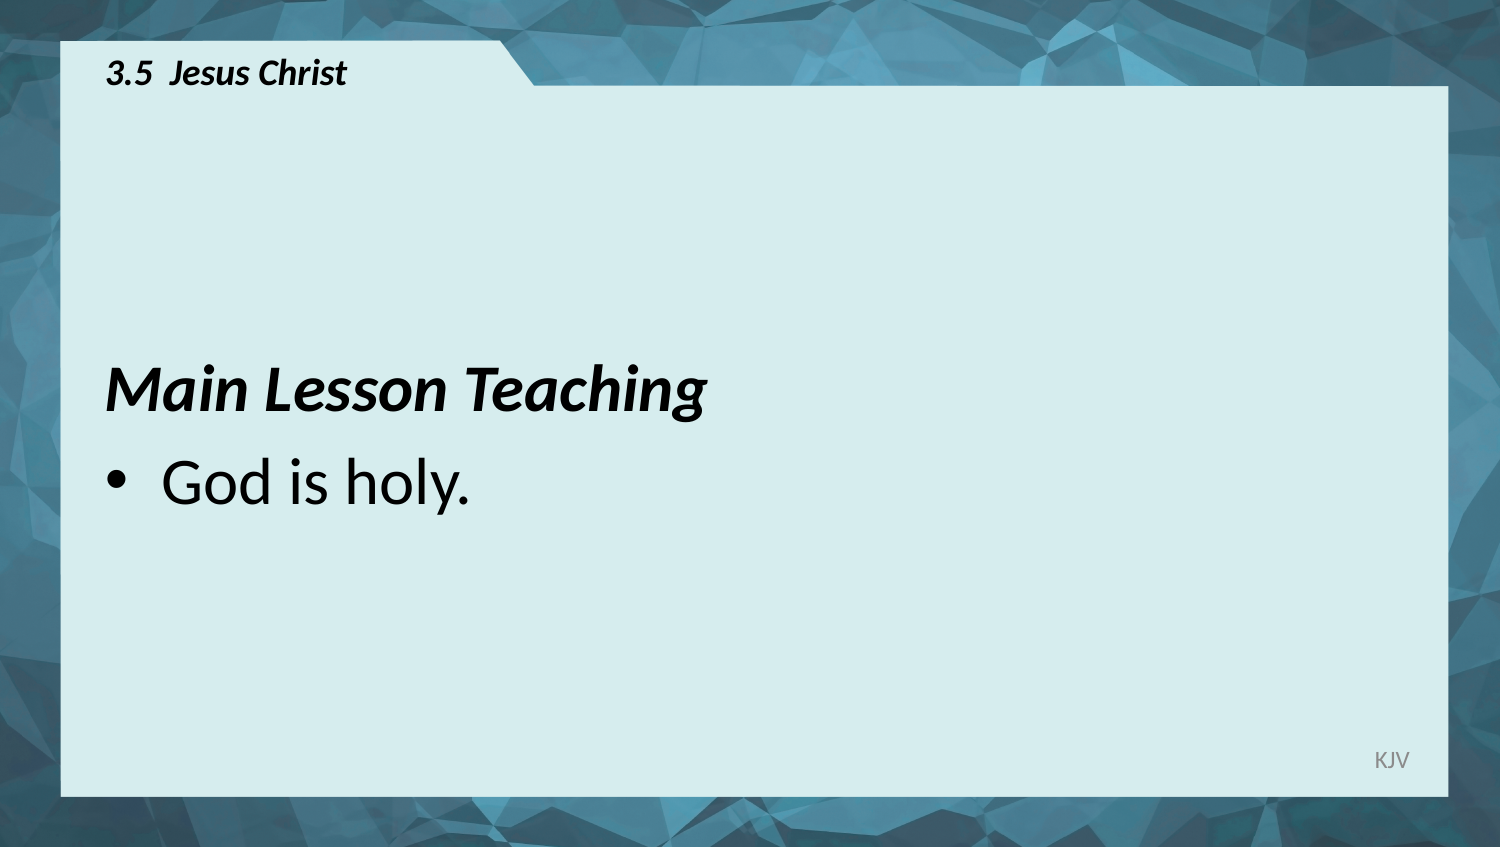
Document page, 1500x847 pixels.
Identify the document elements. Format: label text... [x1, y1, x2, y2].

title 3.5 Jesus Christ [89, 33, 1420, 108]
footer KJV [950, 736, 1425, 782]
picture [0, 0, 1500, 847]
list Main Lesson Teaching God is holy. [89, 141, 1403, 722]
